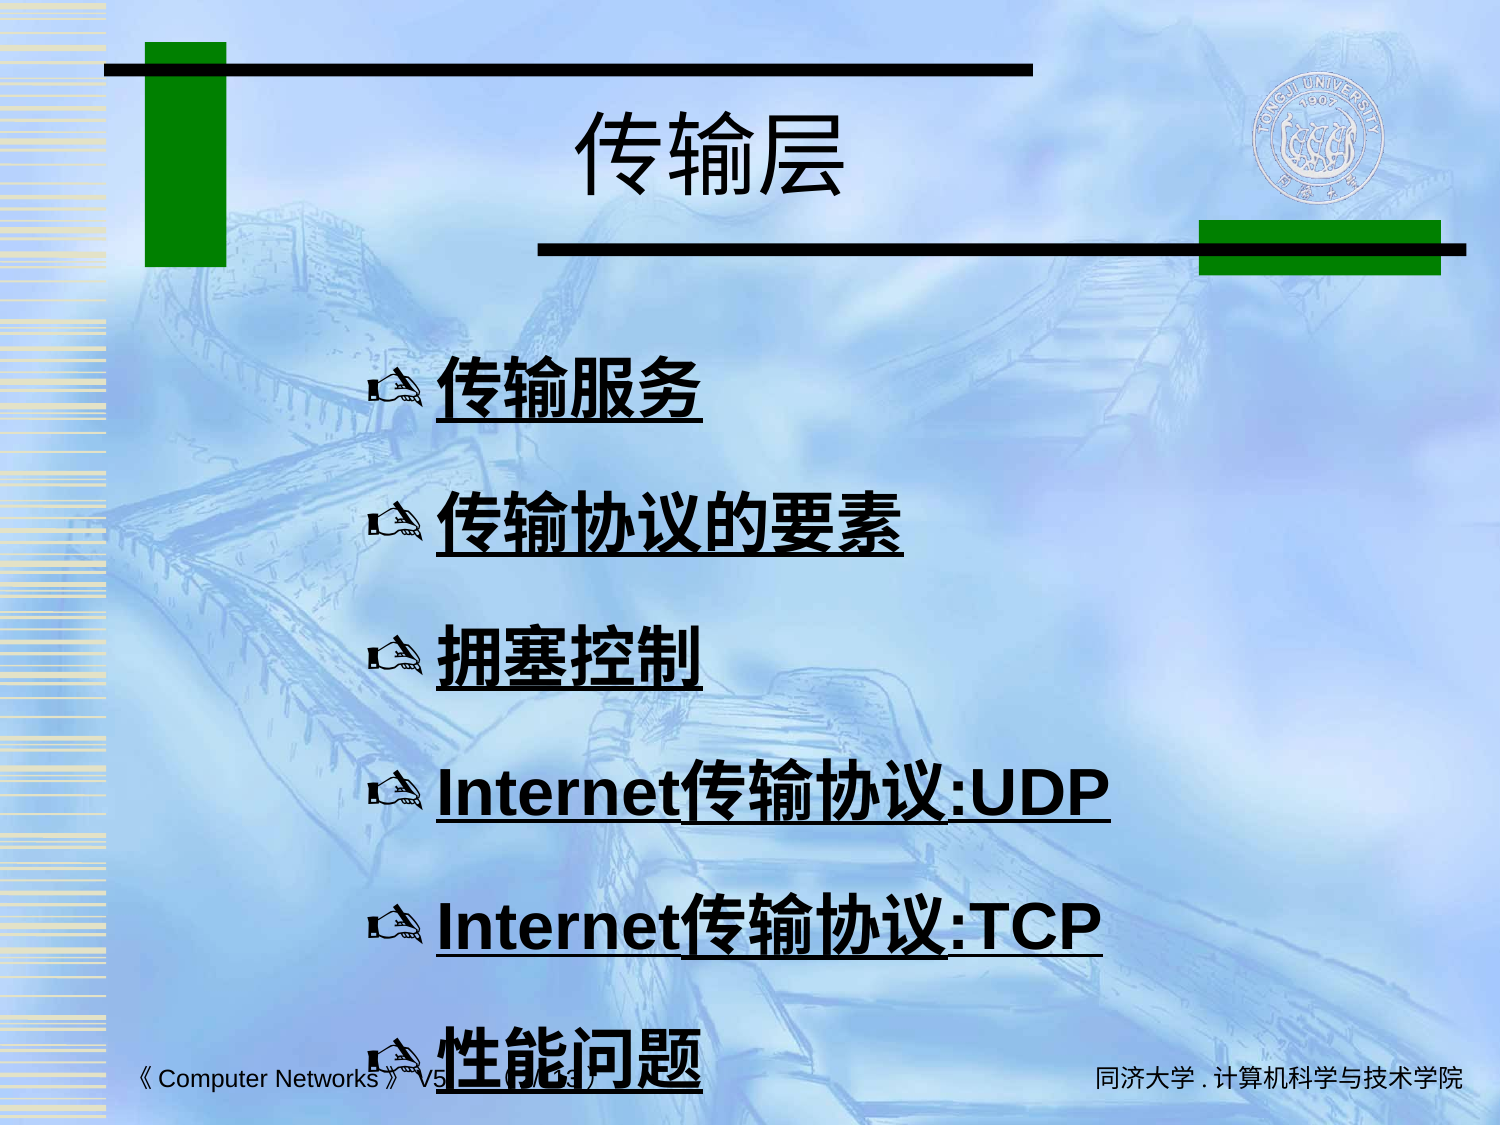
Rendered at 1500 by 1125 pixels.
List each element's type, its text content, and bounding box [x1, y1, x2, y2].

picture [0, 65, 104, 77]
title 传输层 [230, 78, 1193, 244]
list 传输服务 传输协议的要素 拥塞控制 Internet传输协议:UDP Internet传输协议:TCP 性能问题 [348, 314, 1223, 1012]
picture [0, 0, 1500, 1125]
